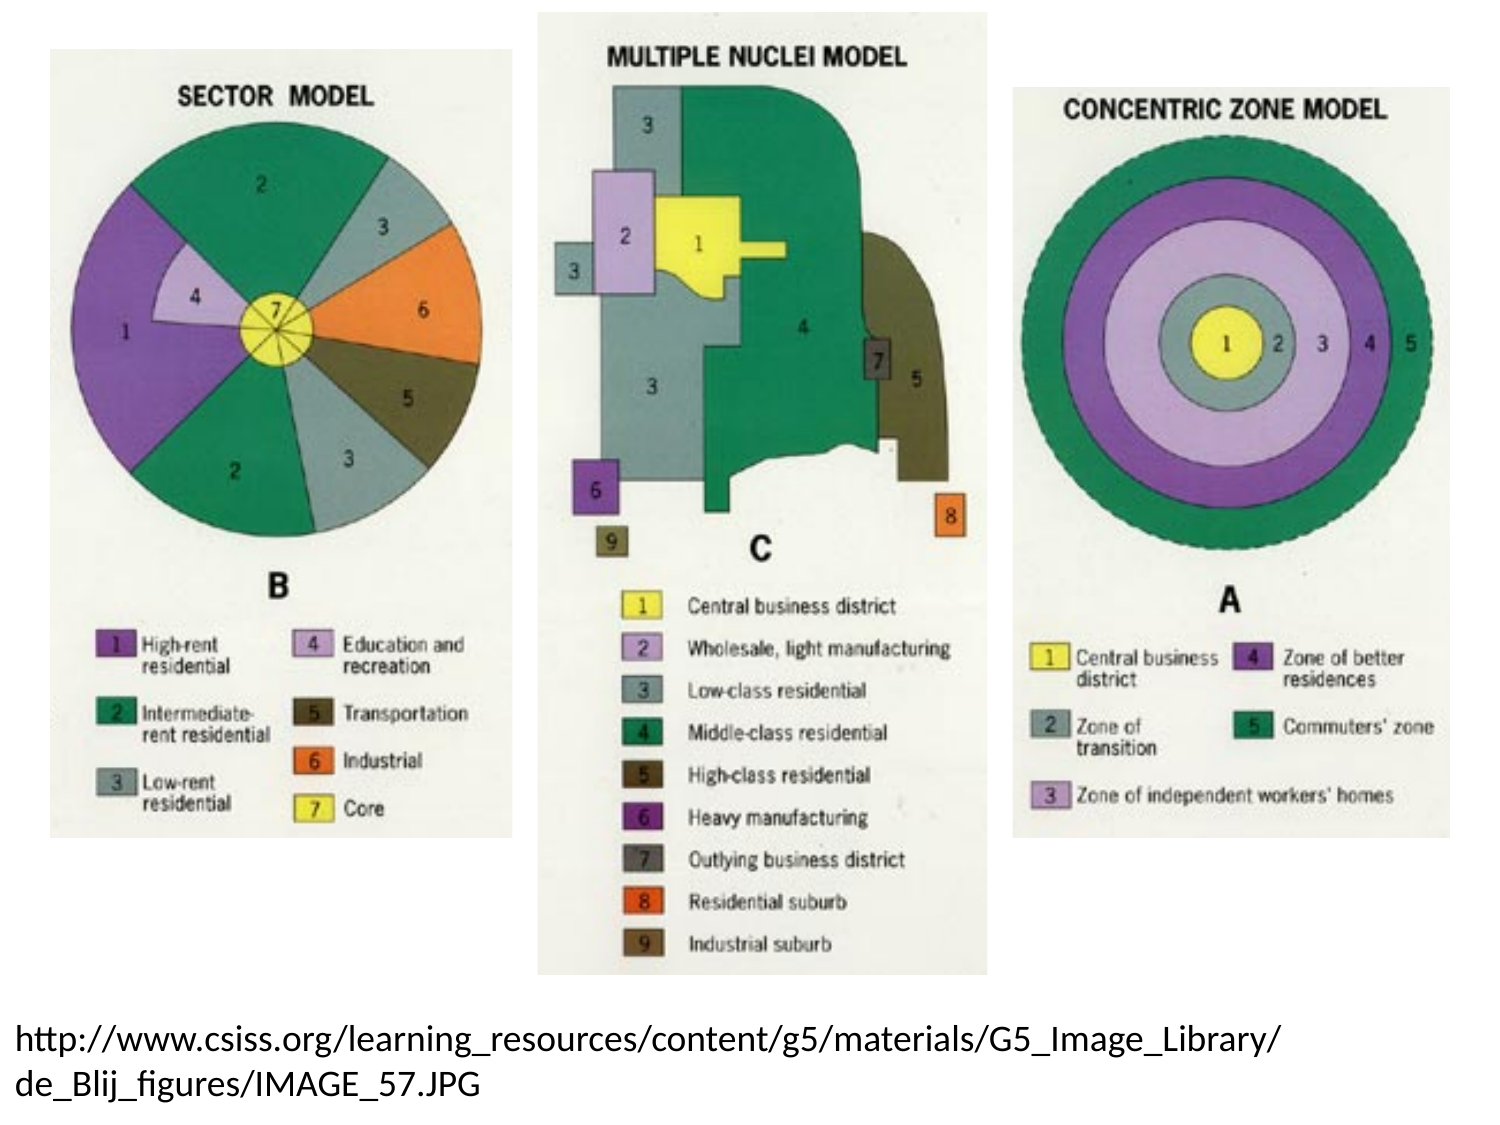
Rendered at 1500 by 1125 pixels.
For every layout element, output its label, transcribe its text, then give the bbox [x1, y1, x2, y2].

picture [49, 37, 513, 838]
picture [1012, 87, 1451, 838]
text_box http://www.csiss.org/learning_resources/content/g5/materials/G5_Image_Library/de_Blij_figures/IMAGE_57.JPG [0, 1006, 1500, 1112]
picture [537, 0, 988, 976]
